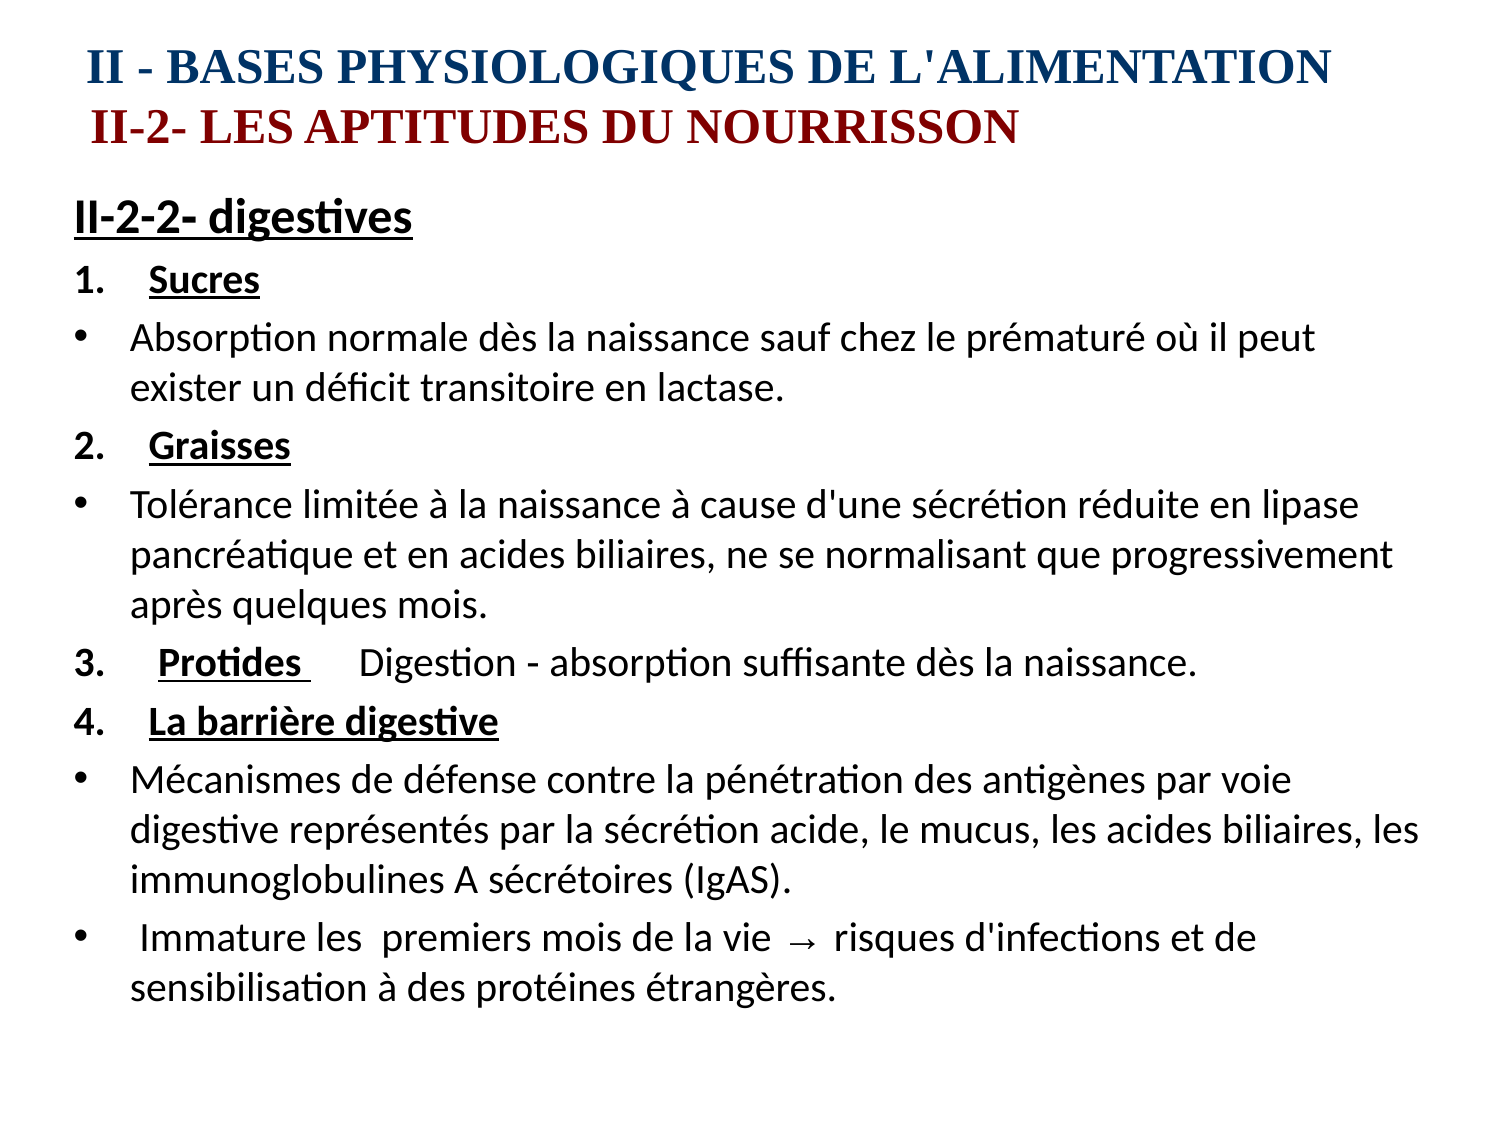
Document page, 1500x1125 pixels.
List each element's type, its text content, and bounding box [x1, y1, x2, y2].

list II-2-2‑ digestives Sucres Absorption normale dès la naissance sauf chez le prématuré où il peut exister un déficit transitoire en lactase. Graisses Tolérance limitée à la naissance à cause d'une sécrétion réduite en lipase pancréatique et en acides biliaires, ne se normalisant que progressivement après quelques mois. Protides Digestion ‑ absorption suffisante dès la naissance. La barrière digestive Mécanismes de défense contre la pénétration des antigènes par voie digestive représentés par la sécrétion acide, le mucus, les acides biliaires, les immunoglobulines A sécrétoires (IgAS). Immature les premiers mois de la vie → risques d'infections et de sensibilisation à des protéines étrangères. [58, 175, 1454, 1044]
title II ‑ BASES PHYSIOLOGIQUES DE L'ALIMENTATION II-2‑ LES APTITUDES DU NOURRISSON [0, 46, 1351, 200]
